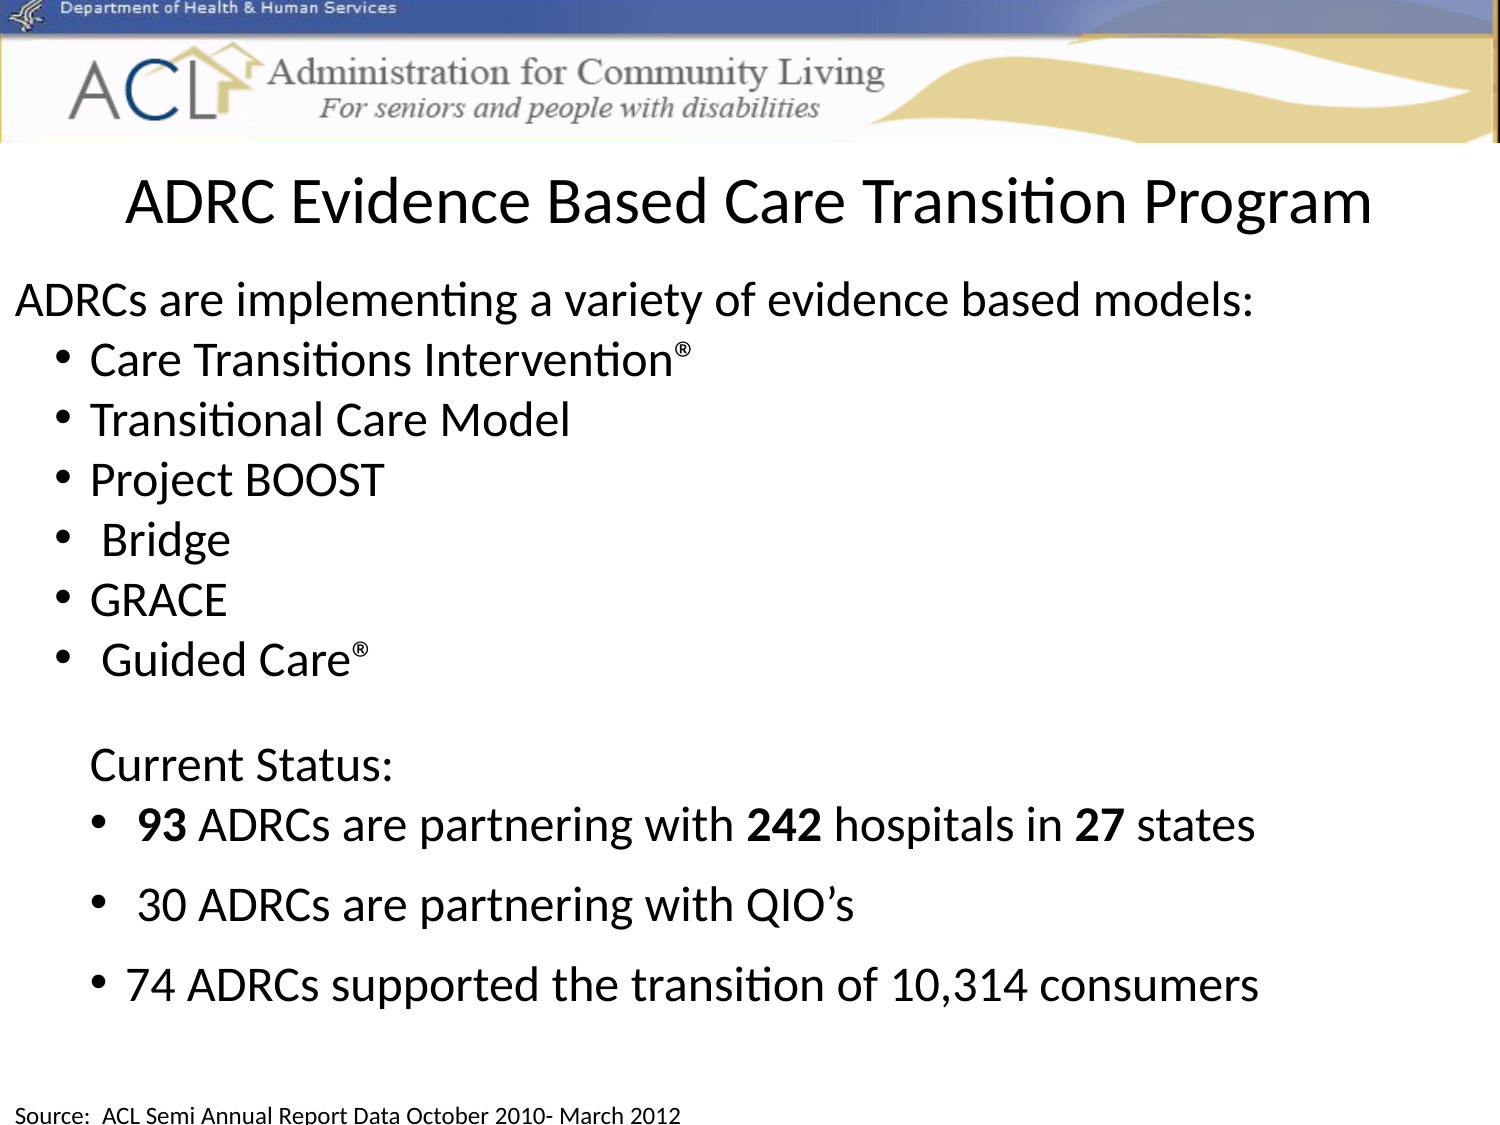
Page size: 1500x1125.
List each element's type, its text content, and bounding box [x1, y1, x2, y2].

text_box ADRCs are implementing a variety of evidence based models: Care Transitions Intervention® Transitional Care Model Project BOOST Bridge GRACE Guided Care® Current Status: 93 ADRCs are partnering with 242 hospitals in 27 states 30 ADRCs are partnering with QIO’s 74 ADRCs supported the transition of 10,314 consumers [0, 290, 1500, 1125]
text_box ADRC Evidence Based Care Transition Program [0, 149, 1500, 290]
picture [0, 0, 1500, 143]
text_box Source: ACL Semi Annual Report Data October 2010- March 2012 [0, 1092, 1088, 1125]
